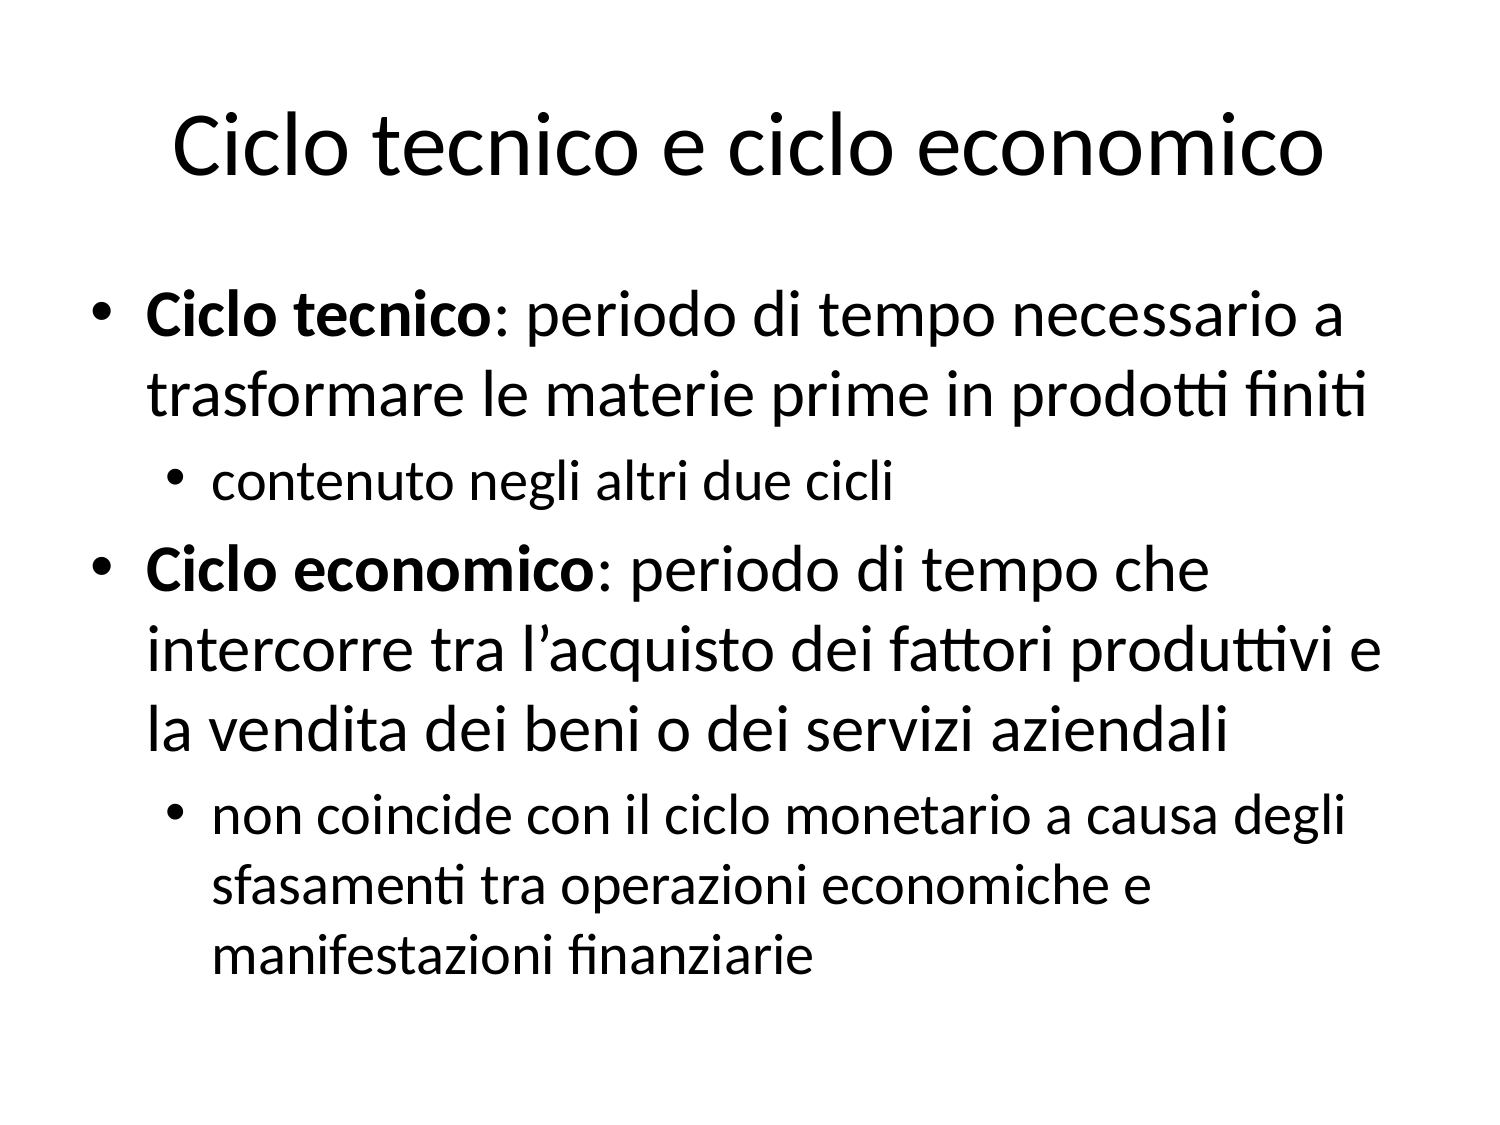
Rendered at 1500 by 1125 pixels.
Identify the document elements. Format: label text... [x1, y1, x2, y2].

list Ciclo tecnico: periodo di tempo necessario a trasformare le materie prime in prodotti finiti contenuto negli altri due cicli Ciclo economico: periodo di tempo che intercorre tra l’acquisto dei fattori produttivi e la vendita dei beni o dei servizi aziendali non coincide con il ciclo monetario a causa degli sfasamenti tra operazioni economiche e manifestazioni finanziarie [75, 262, 1425, 1005]
title Ciclo tecnico e ciclo economico [75, 45, 1425, 233]
